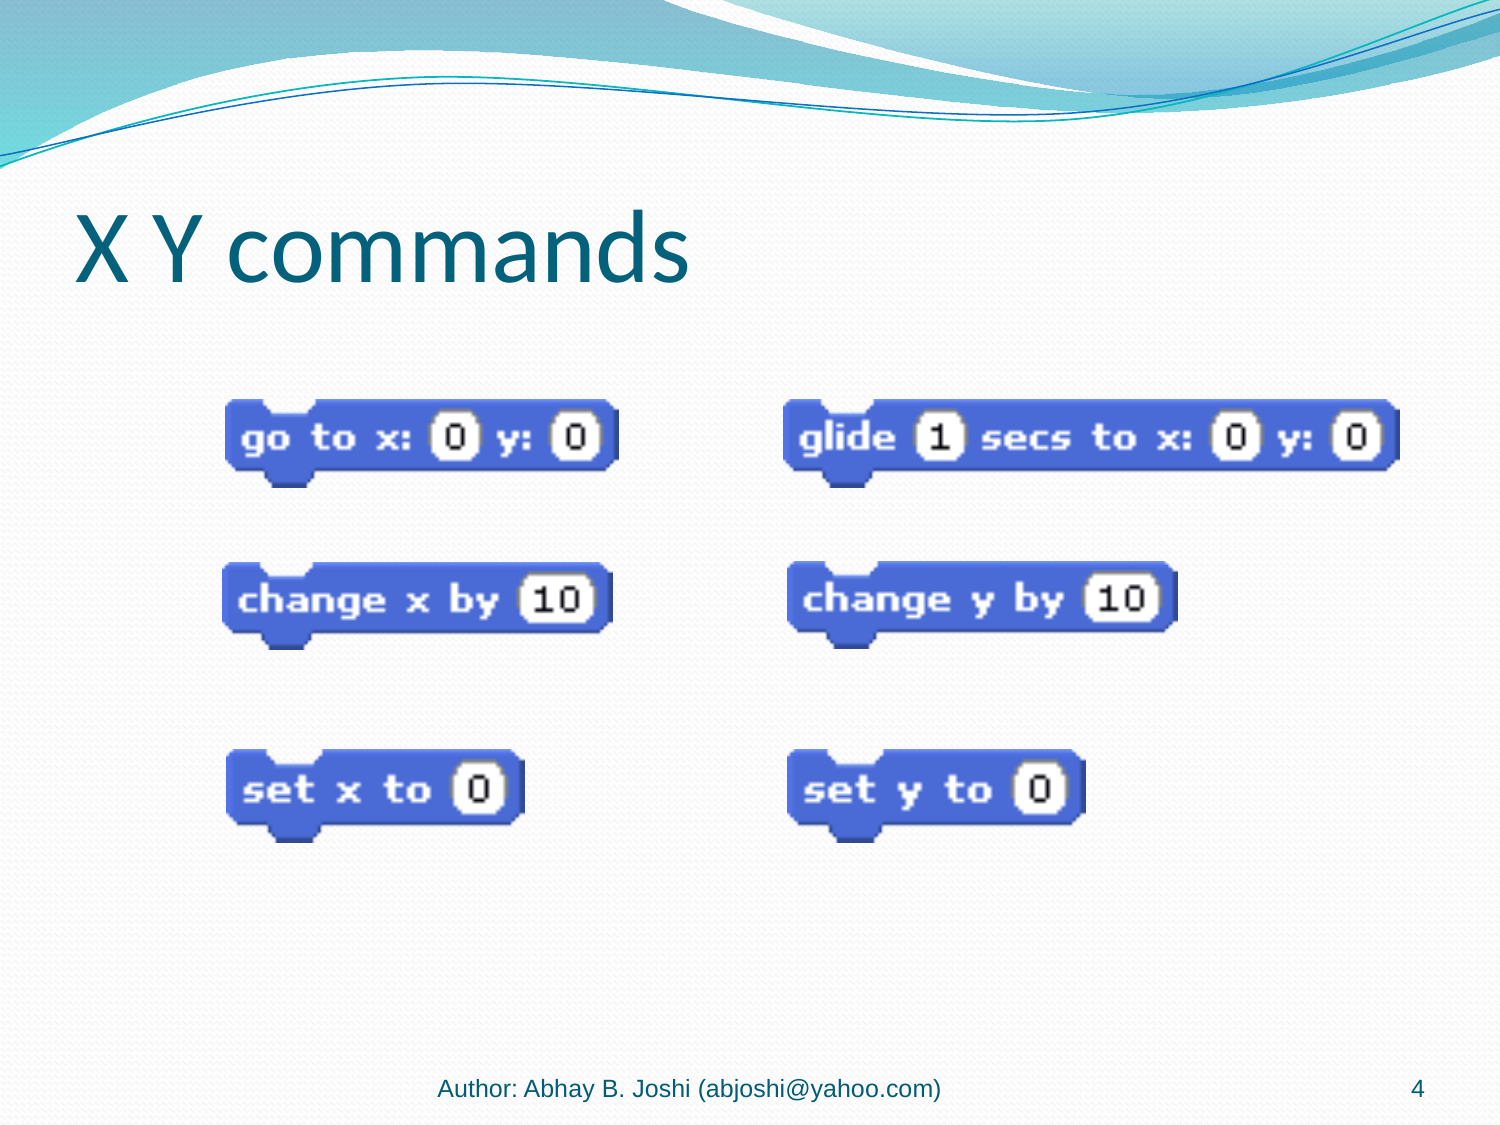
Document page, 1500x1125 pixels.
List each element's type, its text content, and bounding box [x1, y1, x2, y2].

picture [787, 749, 1086, 844]
picture [226, 749, 526, 844]
slide_number 4 [1299, 1042, 1425, 1103]
footer Author: Abhay B. Joshi (abjoshi@yahoo.com) [437, 1042, 988, 1103]
title X Y commands [75, 115, 1425, 303]
picture [787, 560, 1178, 649]
picture [222, 562, 613, 651]
picture [783, 399, 1401, 488]
picture [224, 399, 619, 488]
